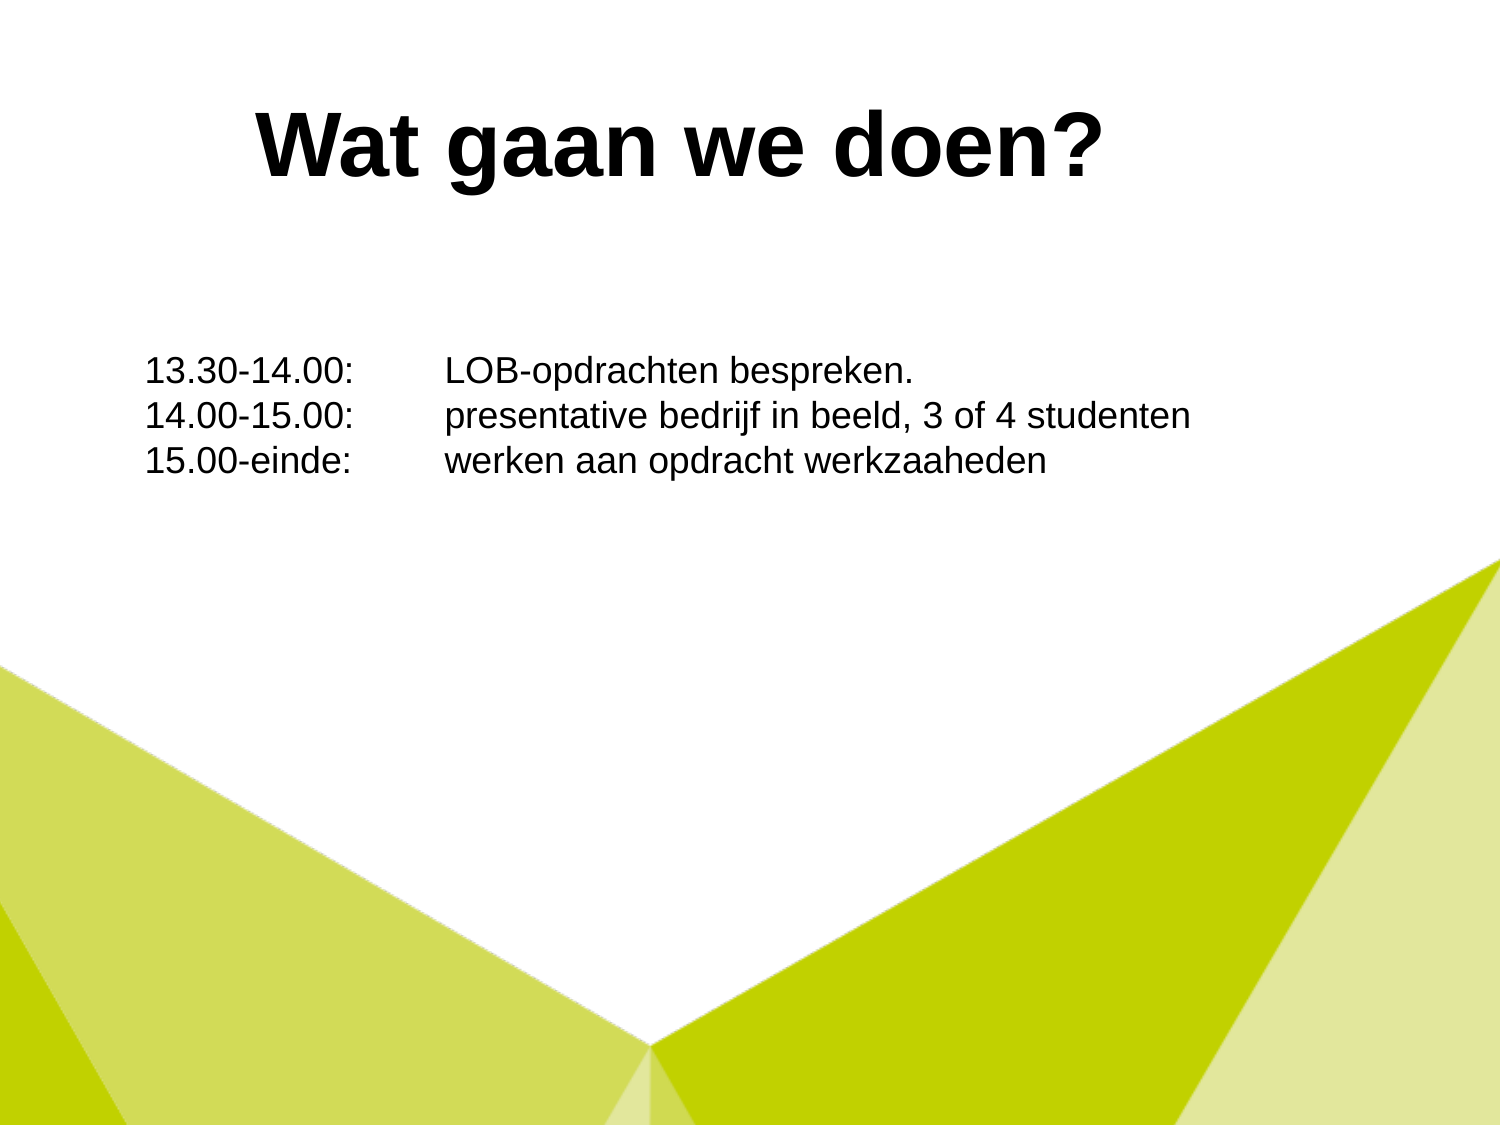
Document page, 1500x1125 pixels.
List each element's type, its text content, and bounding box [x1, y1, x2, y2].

picture [0, 485, 1500, 1125]
text_box 13.30-14.00: LOB-opdrachten bespreken. 14.00-15.00: presentative bedrijf in beeld, 3 of 4 studenten 15.00-einde: werken aan opdracht werkzaaheden [129, 338, 1316, 483]
text_box Wat gaan we doen? [65, 77, 1297, 202]
